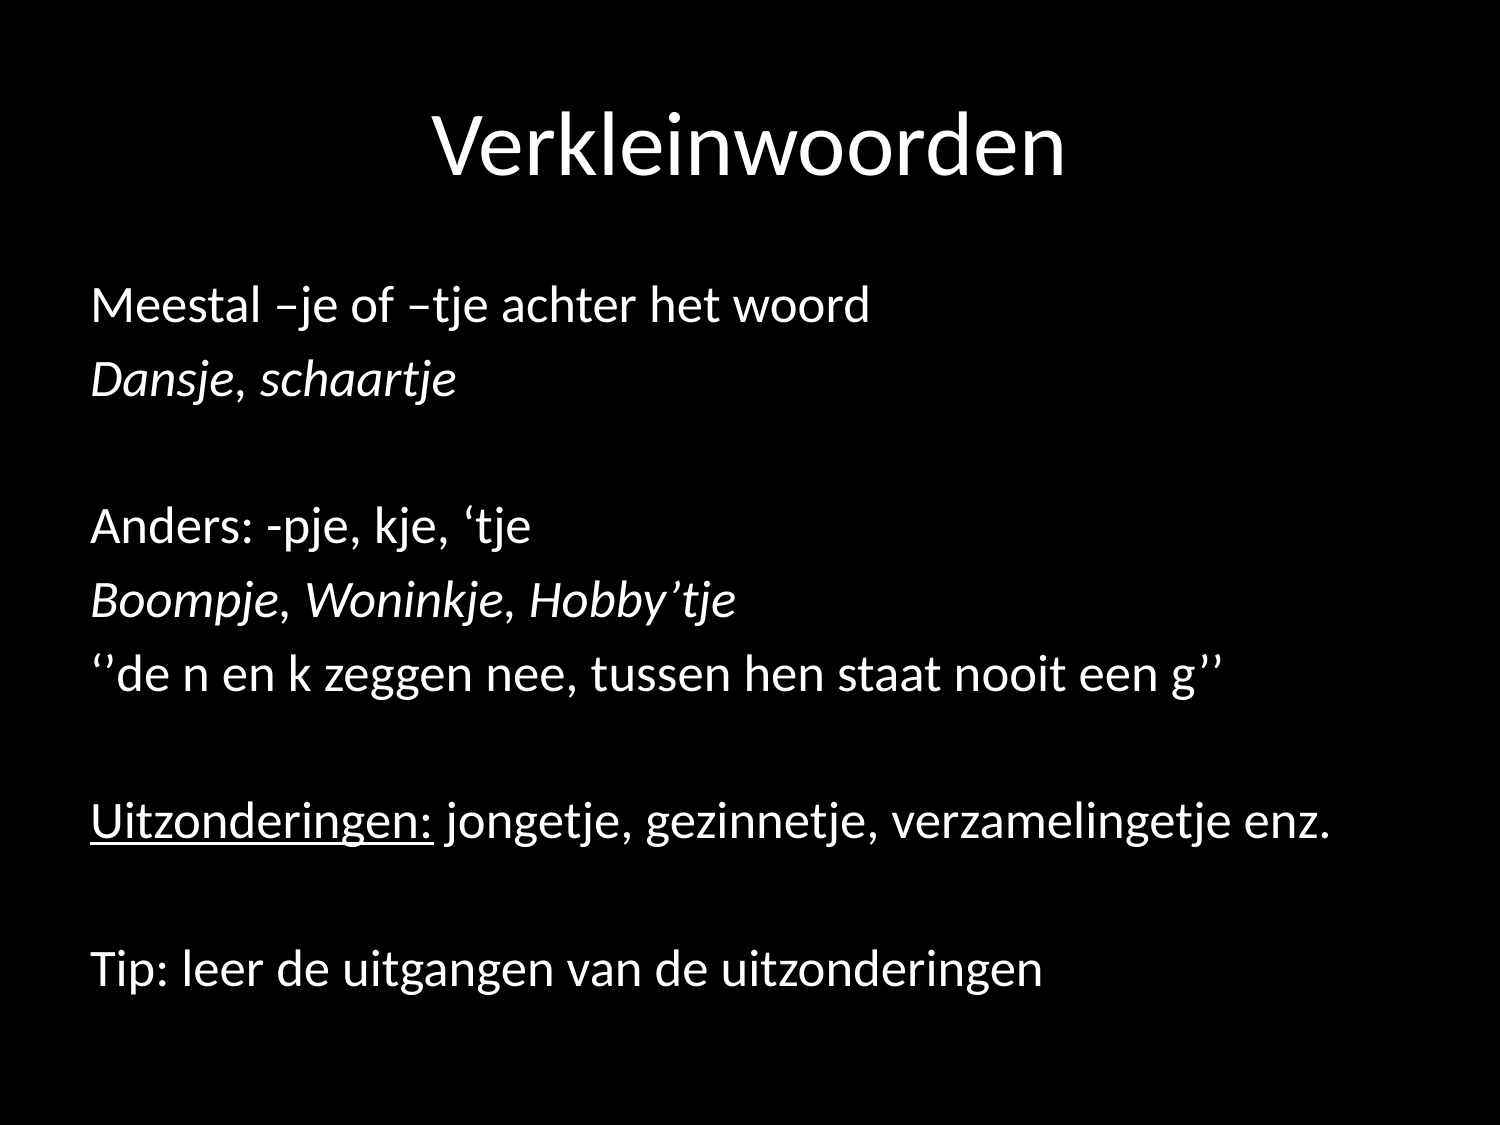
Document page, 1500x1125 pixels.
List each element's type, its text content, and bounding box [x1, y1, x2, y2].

title Verkleinwoorden [75, 45, 1425, 233]
list Meestal –je of –tje achter het woord Dansje, schaartje Anders: -pje, kje, ‘tje Boompje, Woninkje, Hobby’tje ‘’de n en k zeggen nee, tussen hen staat nooit een g’’ Uitzonderingen: jongetje, gezinnetje, verzamelingetje enz. Tip: leer de uitgangen van de uitzonderingen [75, 262, 1425, 1005]
